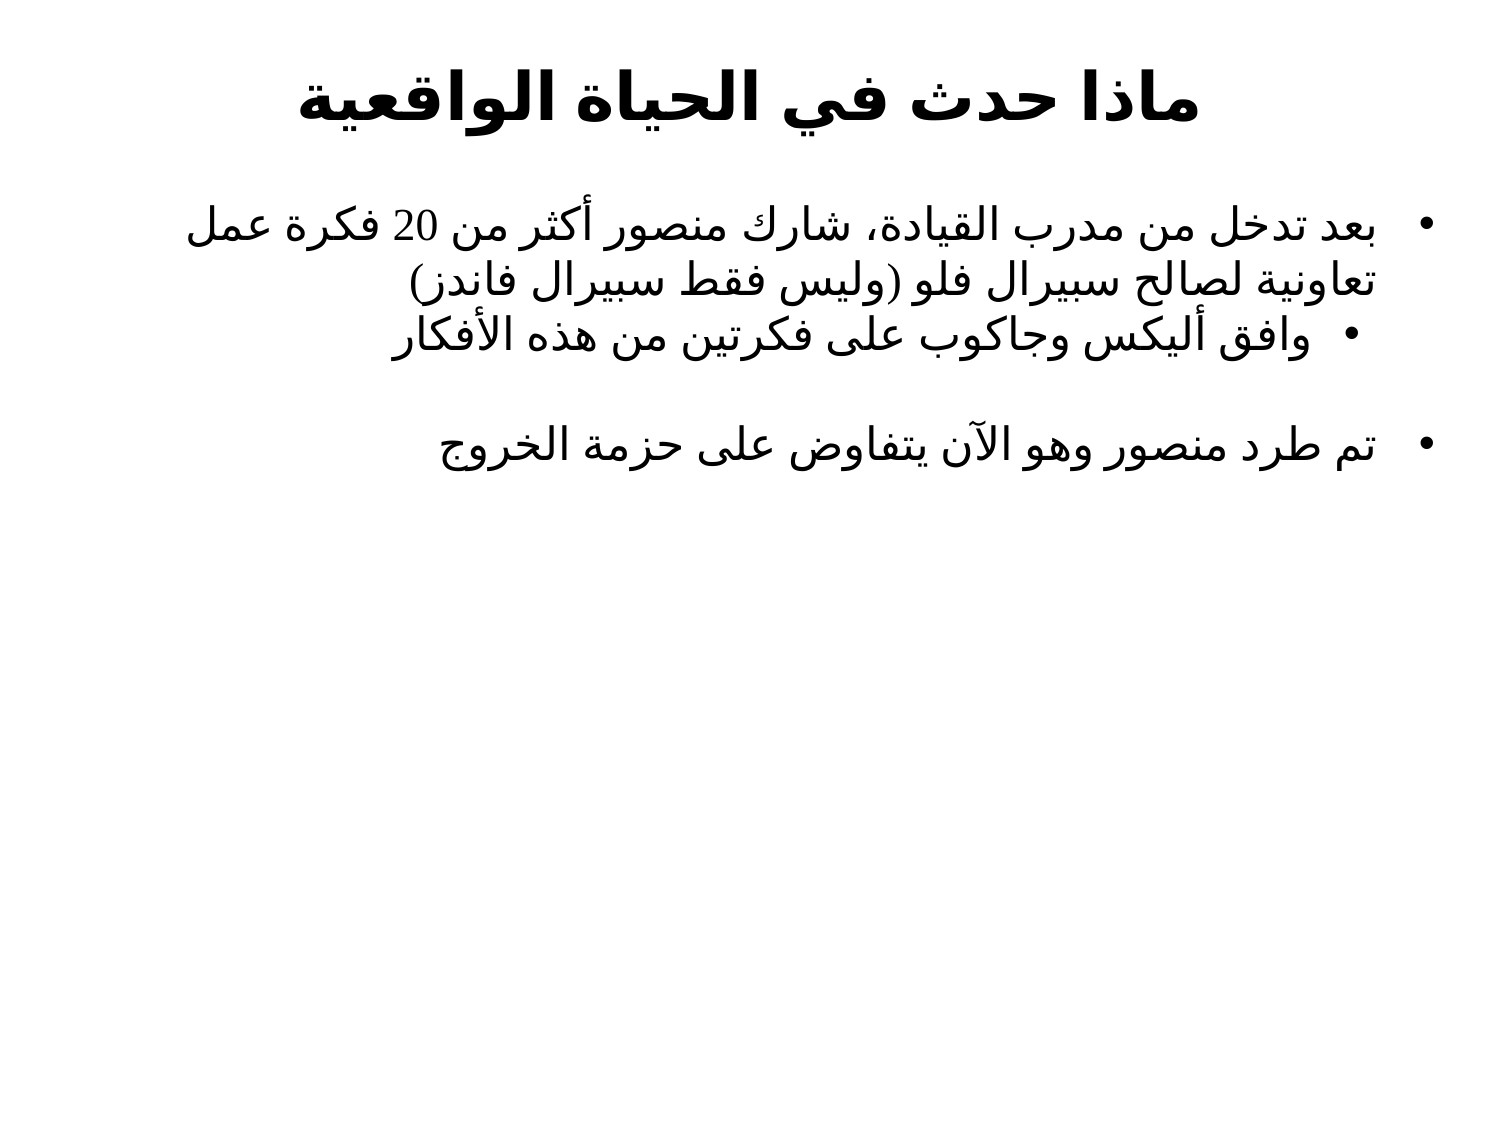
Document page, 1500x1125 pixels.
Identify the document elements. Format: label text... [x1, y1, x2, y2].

list بعد تدخل من مدرب القيادة، شارك منصور أكثر من 20 فكرة عمل تعاونية لصالح سبيرال فلو (وليس فقط سبيرال فاندز) وافق أليكس وجاكوب على فكرتين من هذه الأفكار تم طرد منصور وهو الآن يتفاوض على حزمة الخروج [37, 187, 1450, 1125]
title ماذا حدث في الحياة الواقعية [75, 0, 1425, 188]
